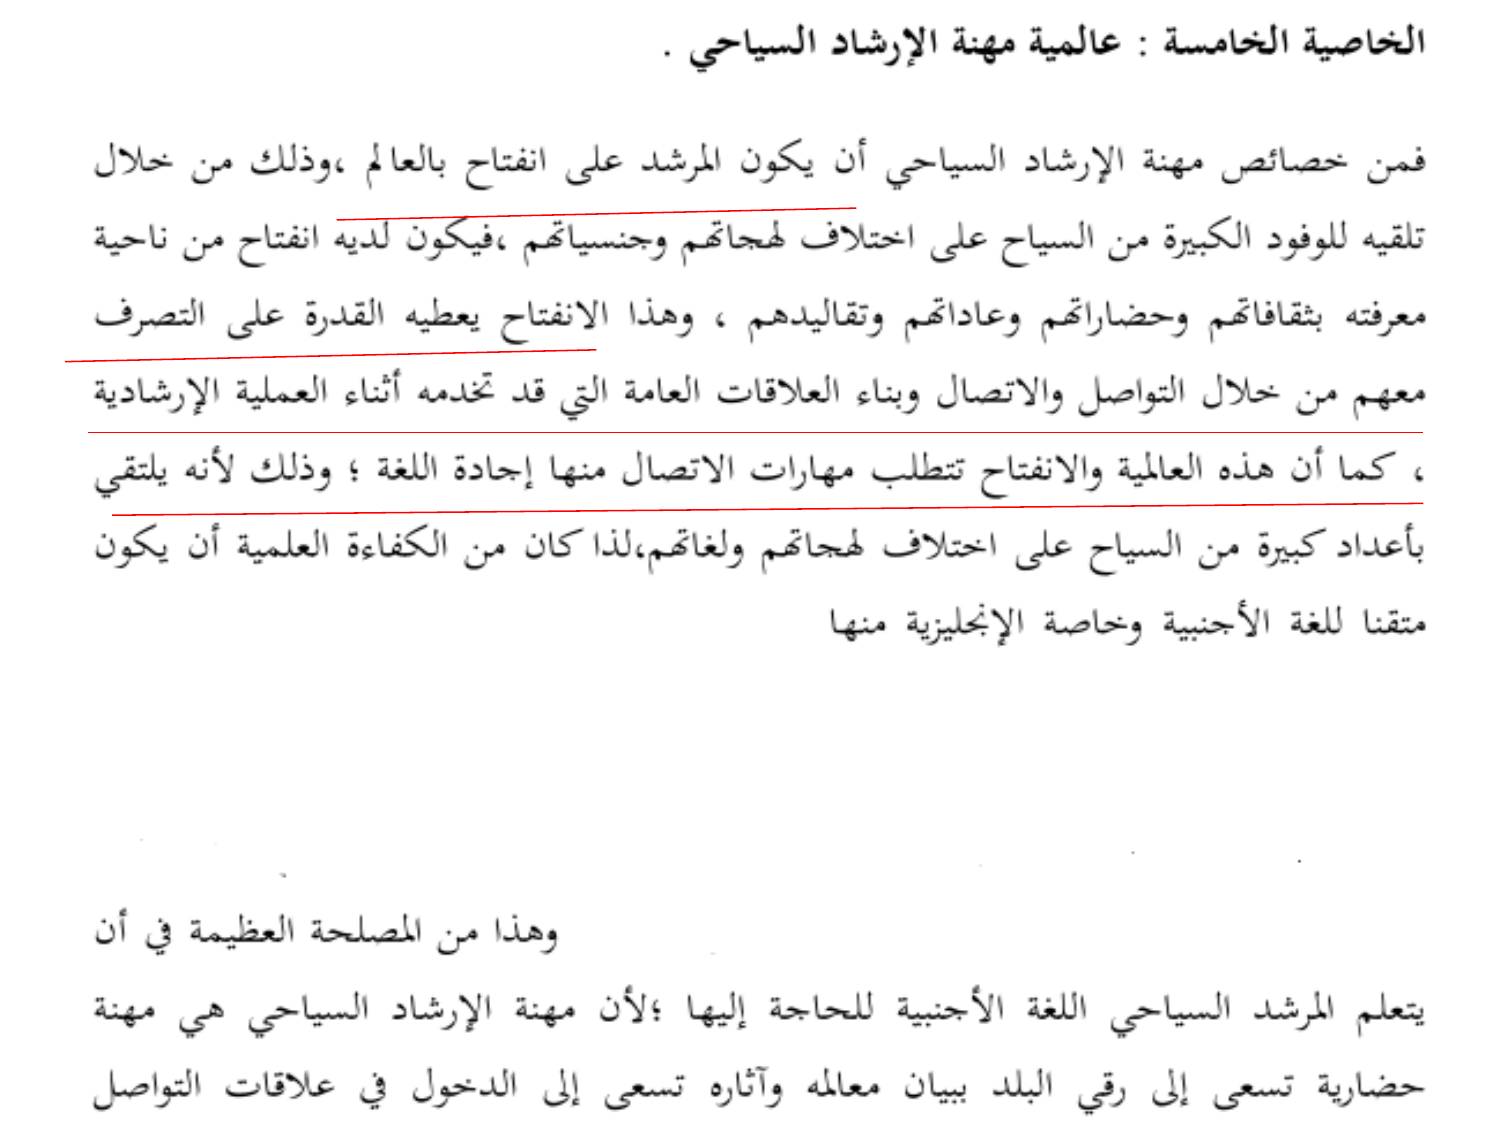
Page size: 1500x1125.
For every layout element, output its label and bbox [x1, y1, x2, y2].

text_box [336, 207, 857, 221]
text_box [64, 349, 597, 362]
text_box [111, 503, 1424, 516]
list [0, 0, 1500, 1125]
